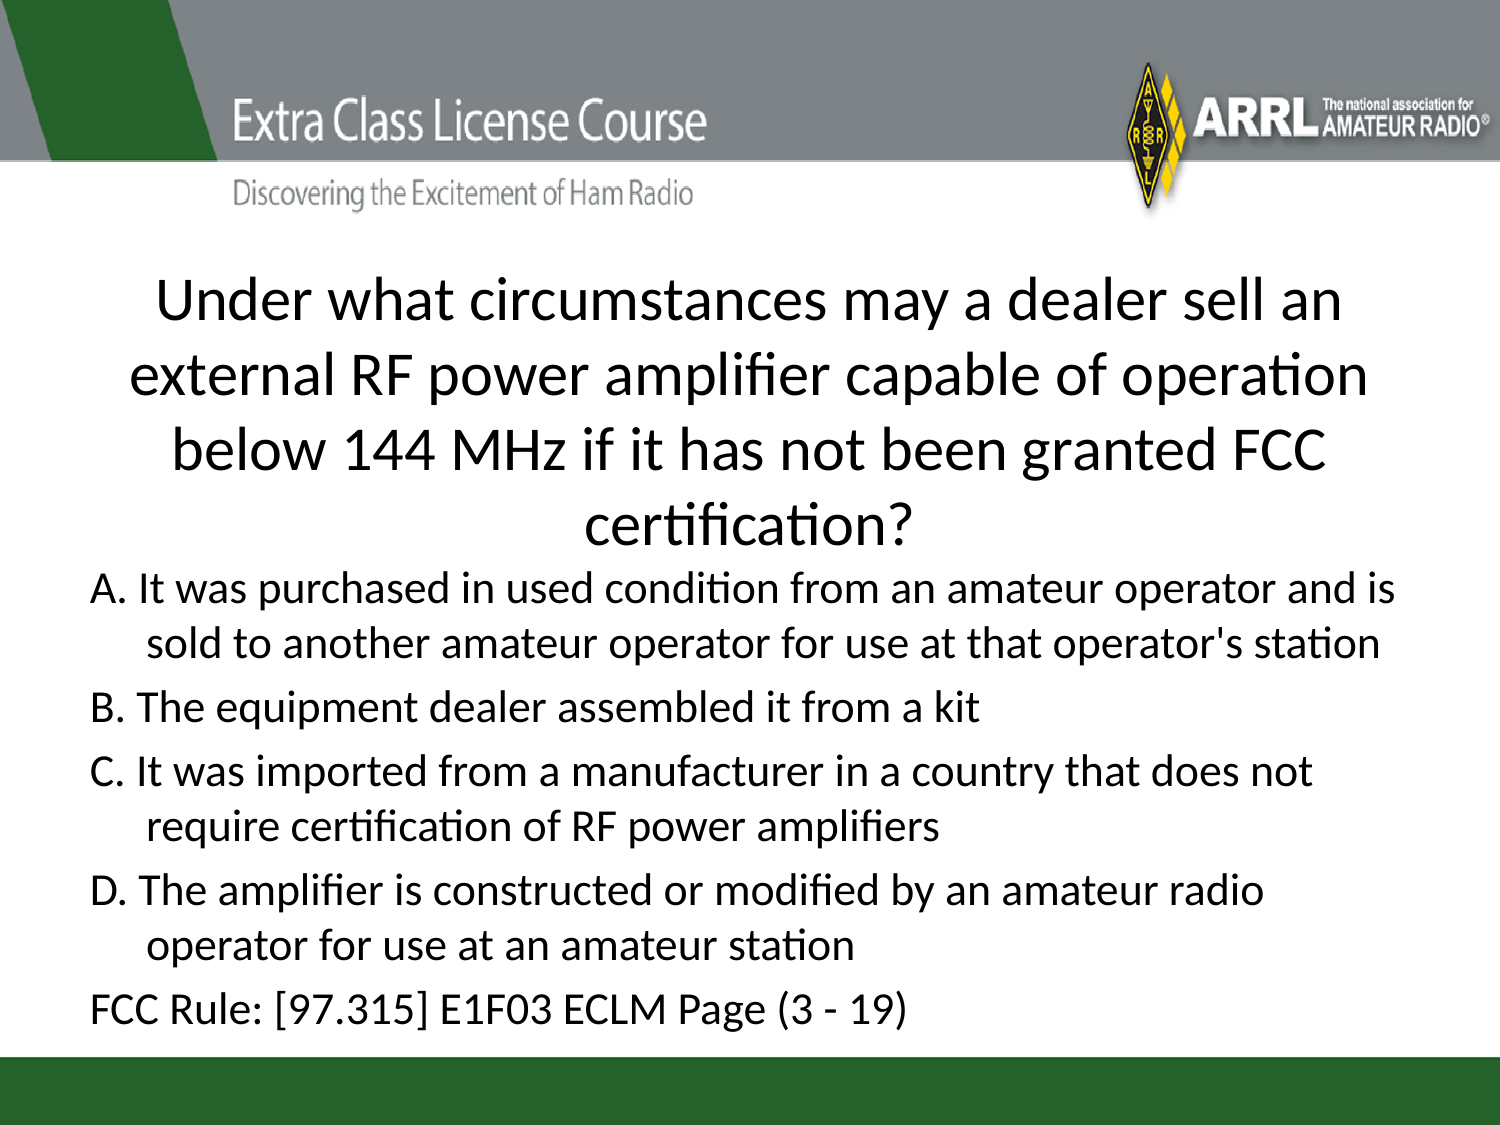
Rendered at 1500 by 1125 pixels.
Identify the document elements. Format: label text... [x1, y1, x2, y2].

title Under what circumstances may a dealer sell an external RF power amplifier capable of operation below 144 MHz if it has not been granted FCC certification? [75, 250, 1425, 437]
list A. It was purchased in used condition from an amateur operator and is sold to another amateur operator for use at that operator's station B. The equipment dealer assembled it from a kit C. It was imported from a manufacturer in a country that does not require certification of RF power amplifiers D. The amplifier is constructed or modified by an amateur radio operator for use at an amateur station FCC Rule: [97.315] E1F03 ECLM Page (3 - 19) [75, 549, 1425, 1050]
picture [0, 0, 1500, 1125]
